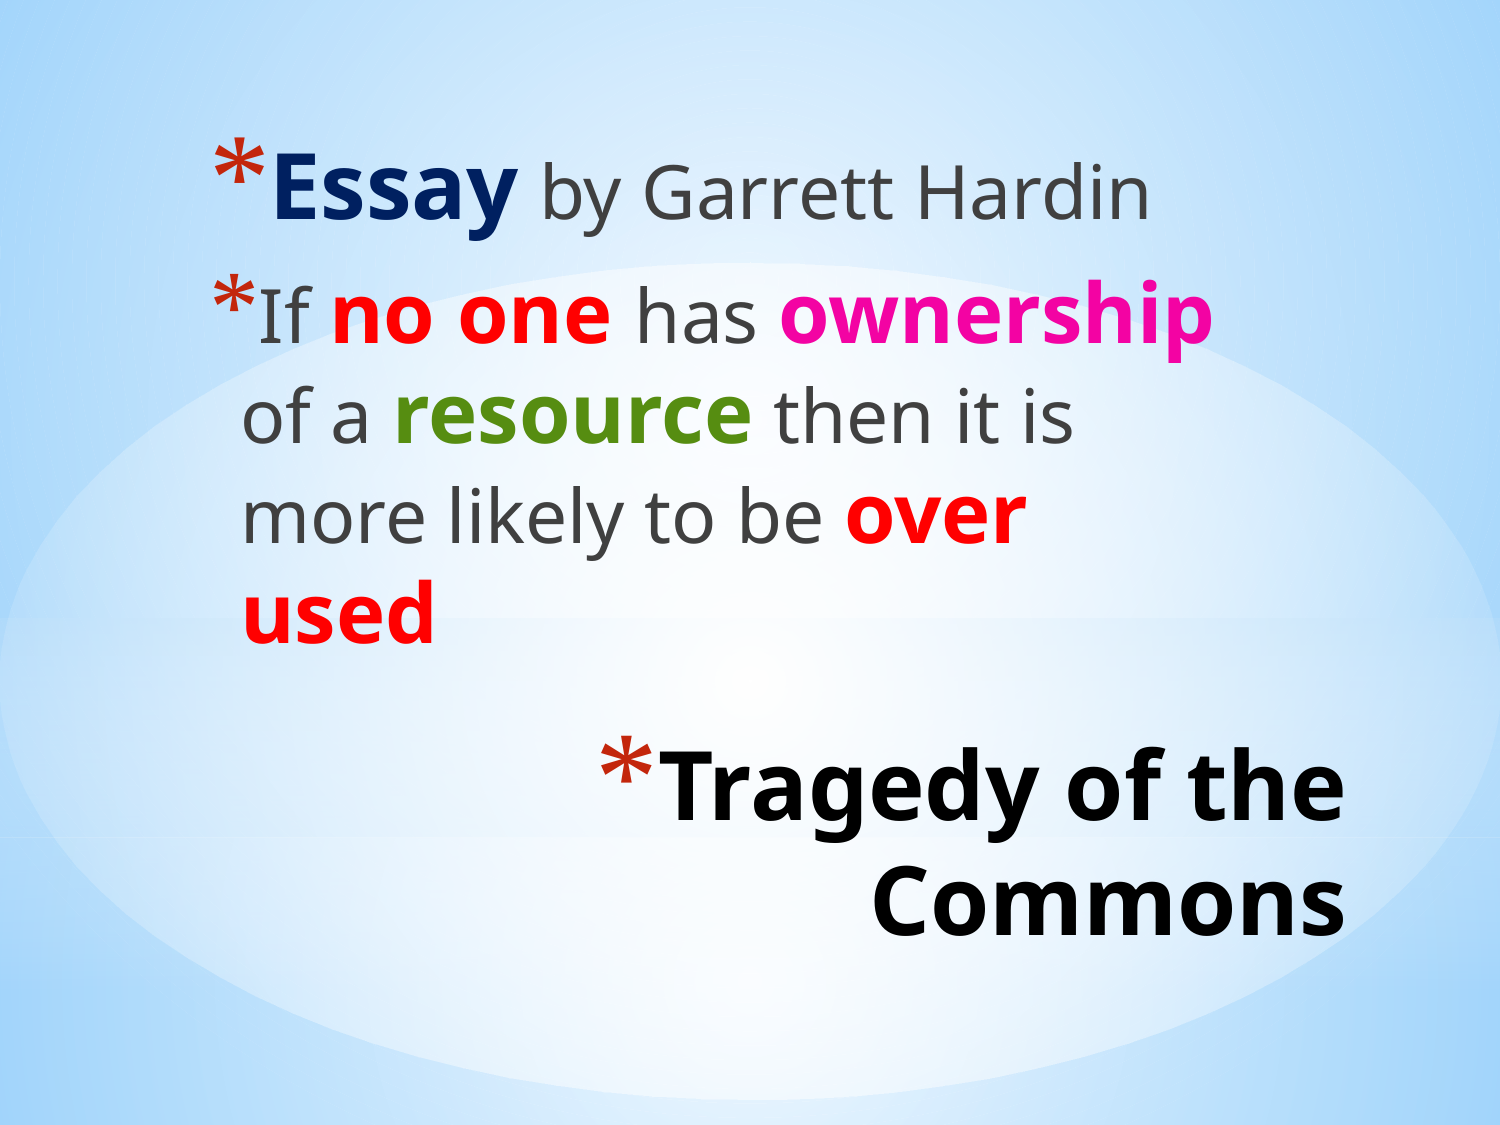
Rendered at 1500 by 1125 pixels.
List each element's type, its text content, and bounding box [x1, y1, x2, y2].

title Tragedy of the Commons [294, 717, 1363, 905]
list Essay by Garrett Hardin If no one has ownership of a resource then it is more likely to be over used [187, 120, 1238, 690]
